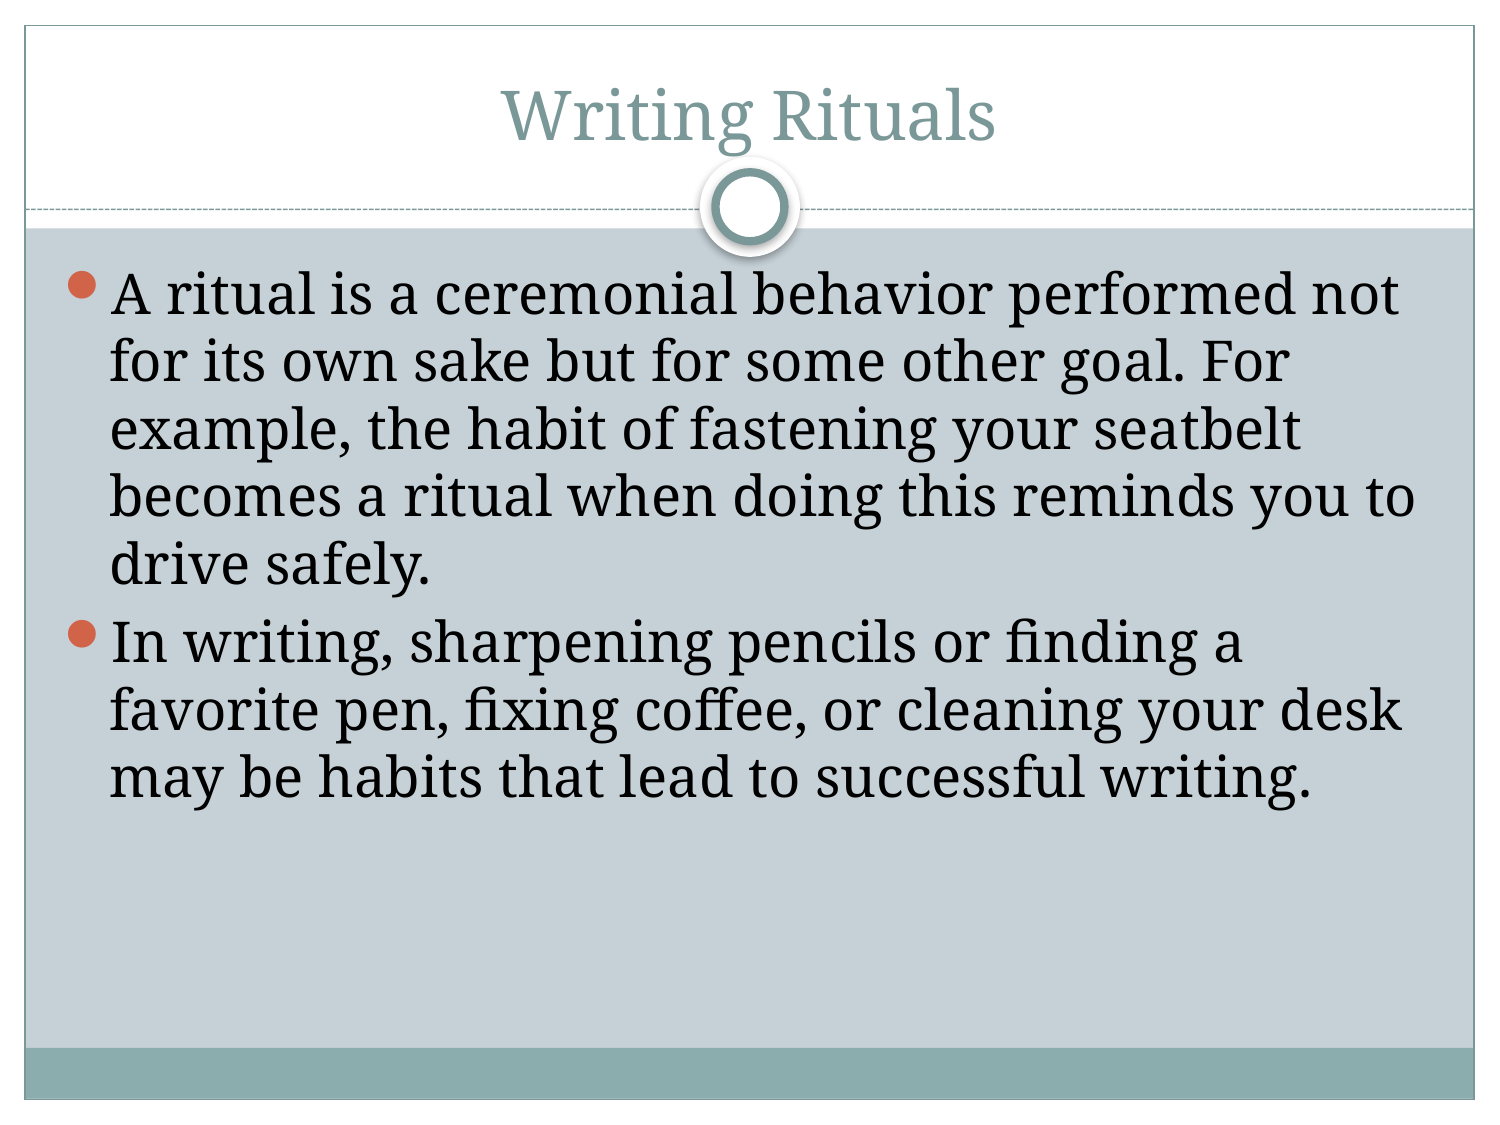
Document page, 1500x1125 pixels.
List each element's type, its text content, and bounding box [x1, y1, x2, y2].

title Writing Rituals [49, 37, 1450, 162]
list A ritual is a ceremonial behavior performed not for its own sake but for some other goal. For example, the habit of fastening your seatbelt becomes a ritual when doing this reminds you to drive safely. In writing, sharpening pencils or finding a favorite pen, fixing coffee, or cleaning your desk may be habits that lead to successful writing. [49, 250, 1445, 1001]
